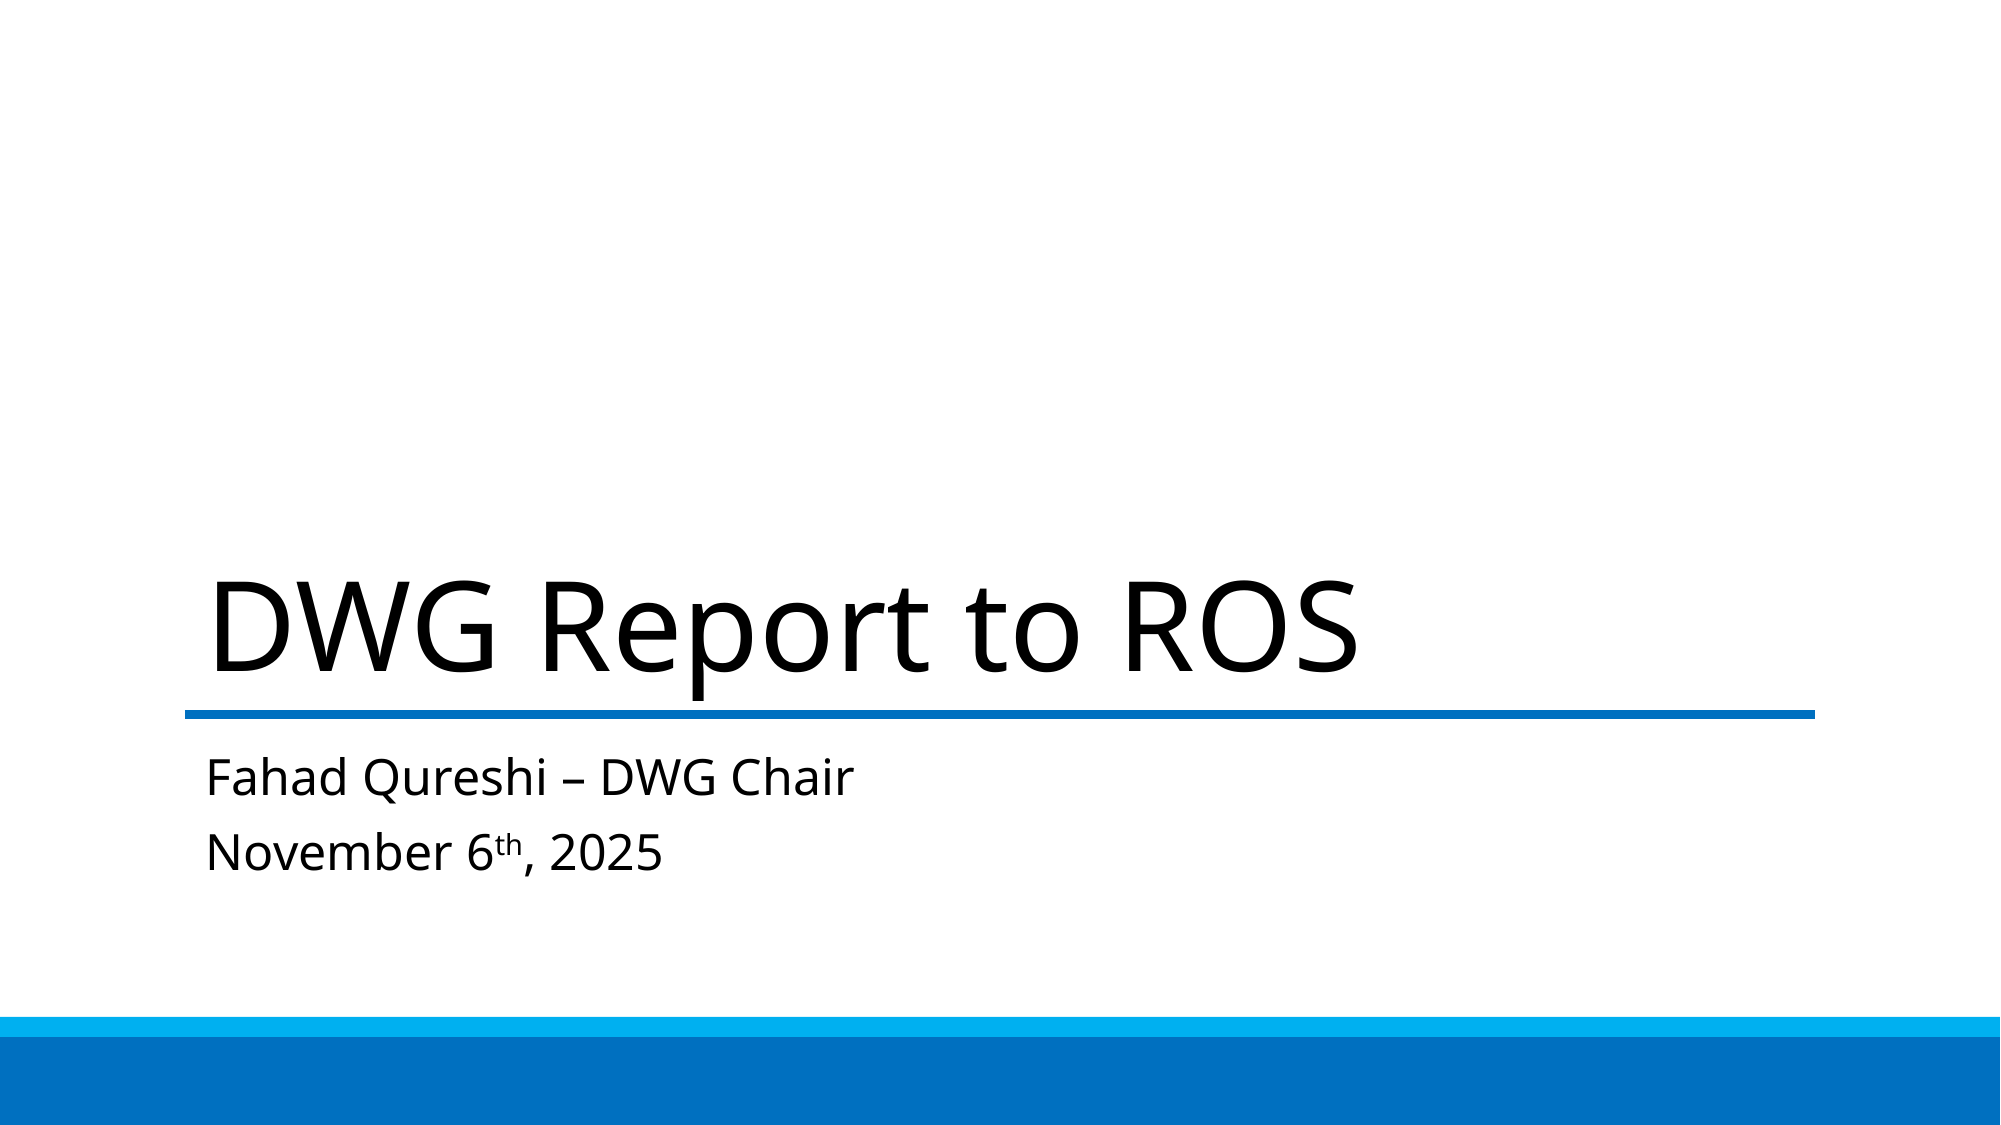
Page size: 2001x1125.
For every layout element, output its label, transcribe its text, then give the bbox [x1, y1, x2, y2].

subtitle Fahad Qureshi – DWG Chair November 6th, 2025 [190, 744, 1691, 898]
title DWG Report to ROS [190, 549, 1691, 707]
